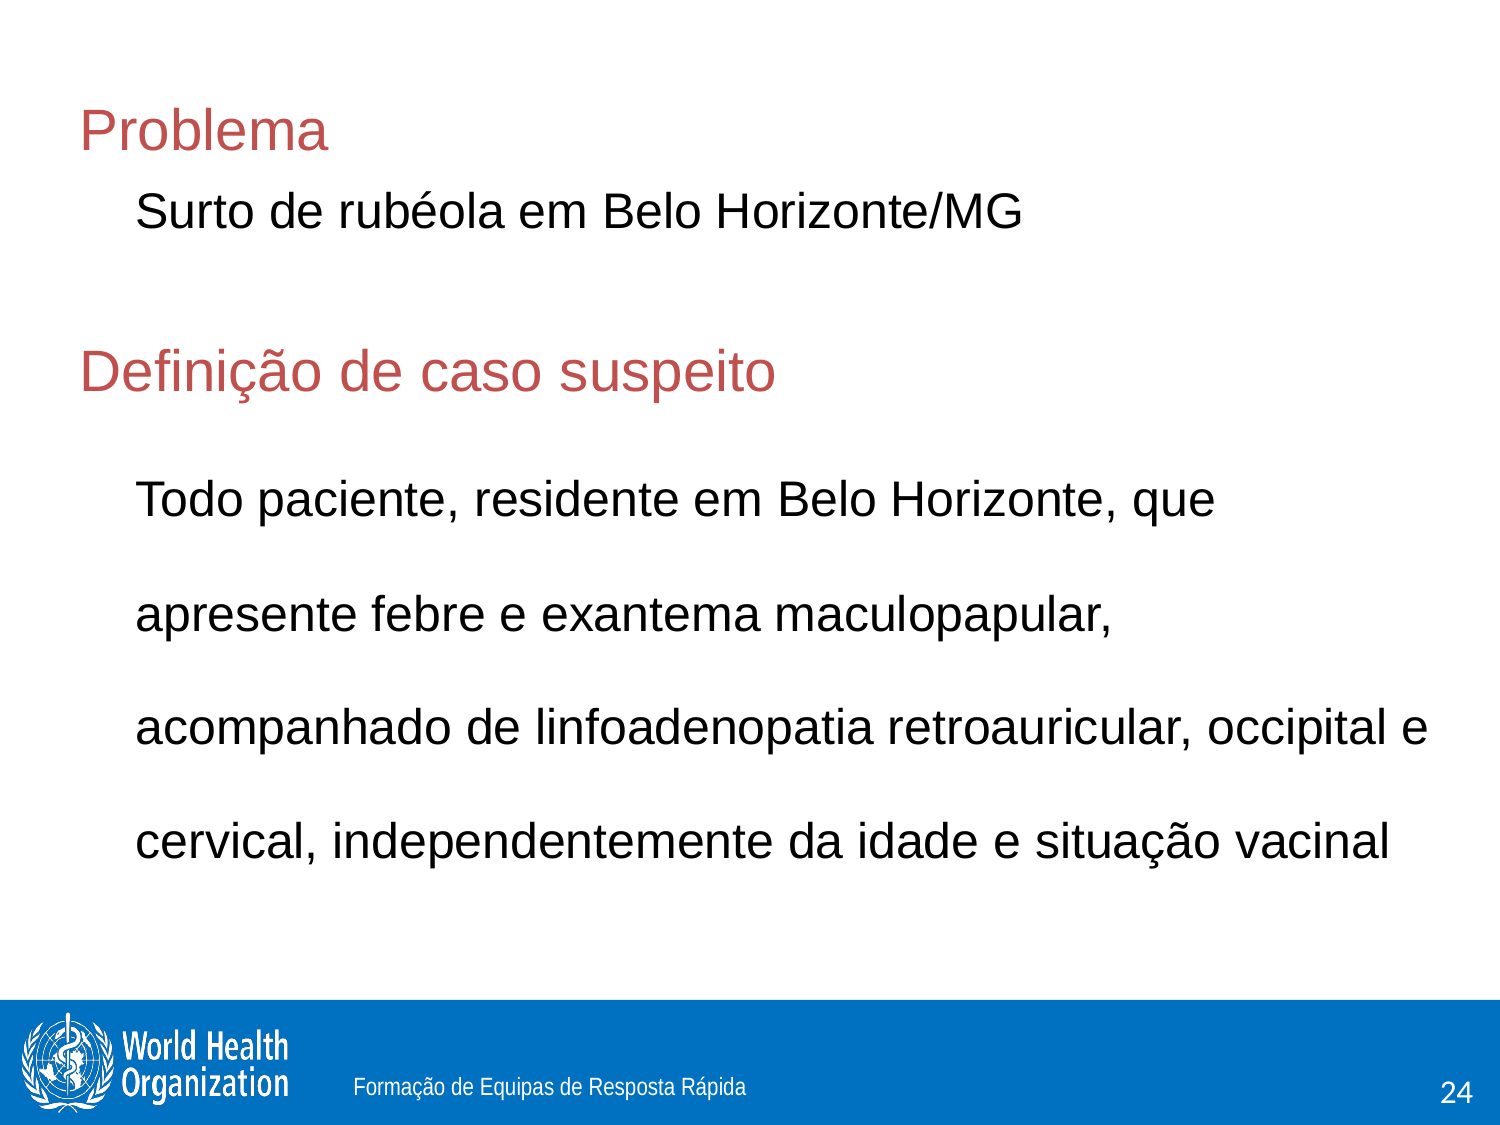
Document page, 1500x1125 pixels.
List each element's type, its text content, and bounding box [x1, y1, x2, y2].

picture [21, 1012, 288, 1113]
text_box Problema Surto de rubéola em Belo Horizonte/MG Definição de caso suspeito Todo paciente, residente em Belo Horizonte, que apresente febre e exantema maculopapular, acompanhado de linfoadenopatia retroauricular, occipital e cervical, independentemente da idade e situação vacinal [64, 78, 1459, 916]
